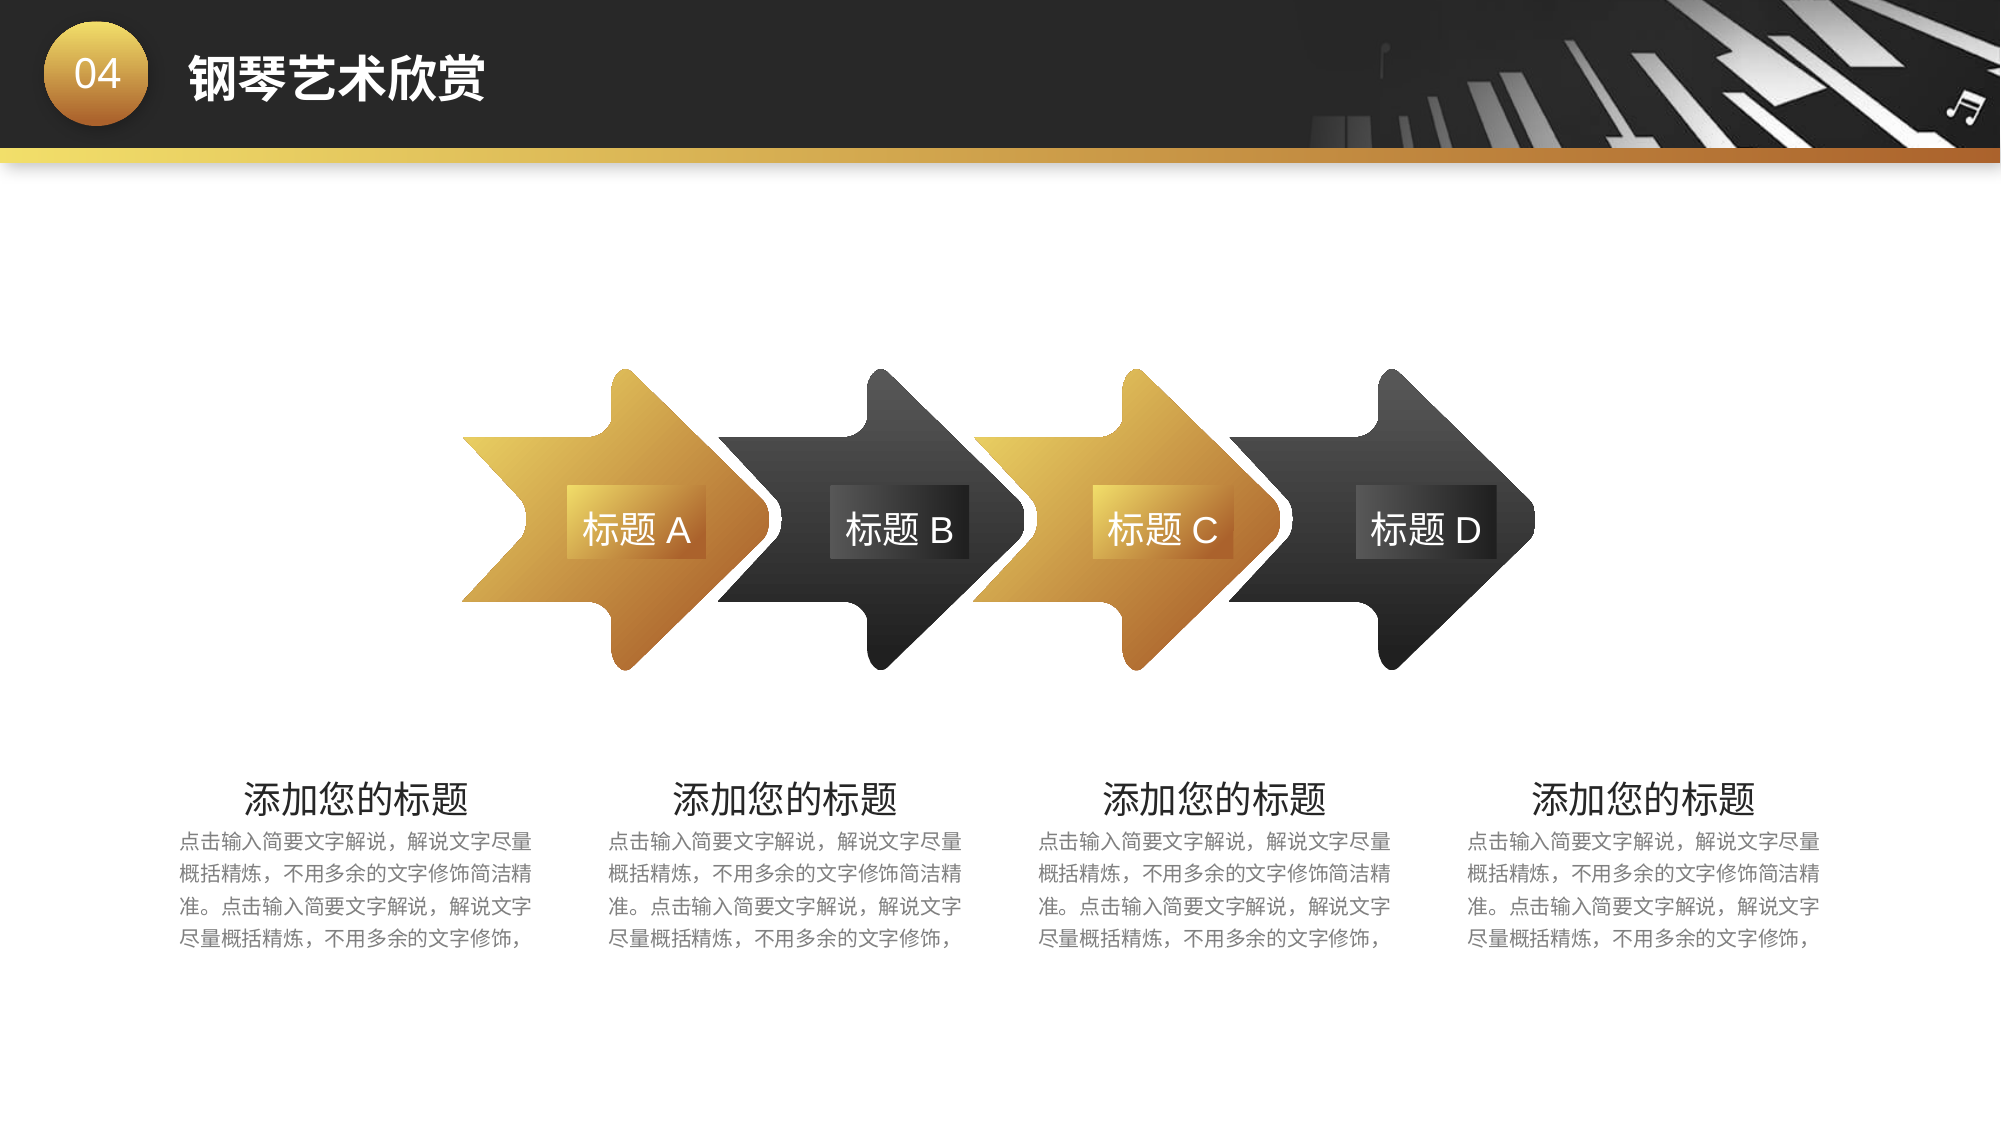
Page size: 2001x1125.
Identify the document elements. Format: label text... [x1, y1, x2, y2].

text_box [462, 369, 717, 671]
text_box 添加您的标题 点击输入简要文字解说，解说文字尽量概括精炼，不用多余的文字修饰简洁精准。点击输入简要文字解说，解说文字尽量概括精炼，不用多余的文字修饰， [155, 755, 557, 959]
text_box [1229, 369, 1536, 671]
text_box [717, 369, 973, 671]
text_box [973, 369, 1229, 671]
text_box 添加您的标题 点击输入简要文字解说，解说文字尽量概括精炼，不用多余的文字修饰简洁精准。点击输入简要文字解说，解说文字尽量概括精炼，不用多余的文字修饰， [1013, 755, 1416, 959]
text_box 添加您的标题 点击输入简要文字解说，解说文字尽量概括精炼，不用多余的文字修饰简洁精准。点击输入简要文字解说，解说文字尽量概括精炼，不用多余的文字修饰， [1443, 755, 1845, 959]
picture [1575, 0, 2000, 148]
text_box 添加您的标题 点击输入简要文字解说，解说文字尽量概括精炼，不用多余的文字修饰简洁精准。点击输入简要文字解说，解说文字尽量概括精炼，不用多余的文字修饰， [584, 755, 986, 959]
